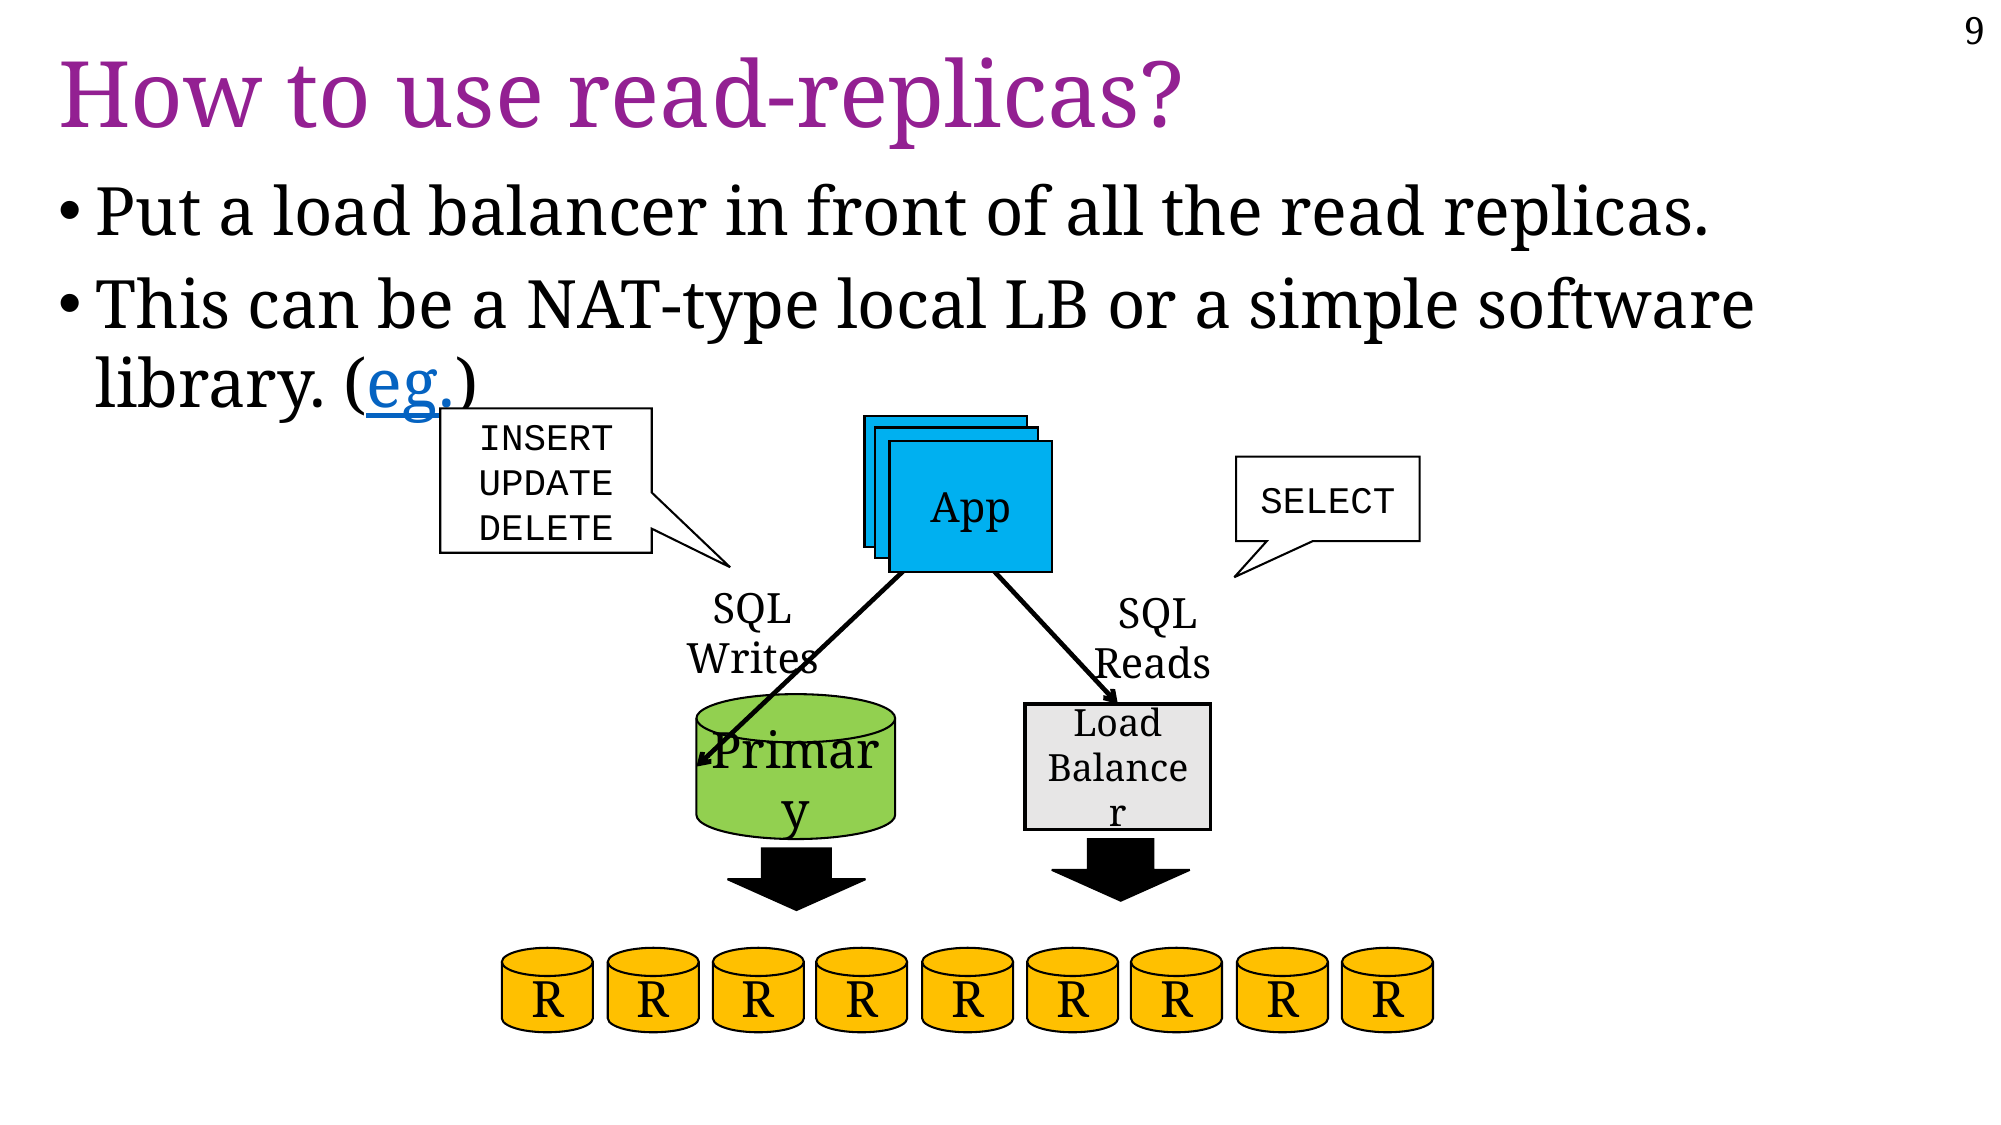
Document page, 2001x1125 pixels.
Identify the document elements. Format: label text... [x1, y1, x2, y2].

text_box R [1026, 946, 1120, 1034]
text_box R [606, 946, 700, 1034]
text_box R [711, 946, 805, 1034]
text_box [795, 563, 912, 695]
text_box SQL Reads [1118, 579, 1274, 695]
text_box INSERT UPDATE DELETE [439, 407, 731, 569]
text_box Primary [695, 693, 897, 841]
text_box R [1340, 946, 1435, 1034]
text_box App [874, 426, 1039, 559]
text_box R [1129, 946, 1224, 1034]
text_box Load Balancer [1024, 703, 1212, 830]
text_box SQL Writes [636, 574, 795, 690]
list Put a load balancer in front of all the read replicas. This can be a NAT-type local LB or a simple software library. (eg.) [43, 170, 1953, 415]
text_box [985, 562, 1118, 704]
text_box SELECT [1233, 455, 1421, 579]
text_box [727, 847, 866, 912]
title How to use read-replicas? [43, 25, 1953, 170]
text_box App [888, 440, 1053, 573]
text_box [1051, 838, 1191, 902]
text_box App [863, 415, 1028, 548]
text_box R [500, 946, 594, 1034]
text_box R [815, 946, 909, 1034]
text_box R [921, 946, 1015, 1034]
text_box R [1235, 946, 1330, 1034]
